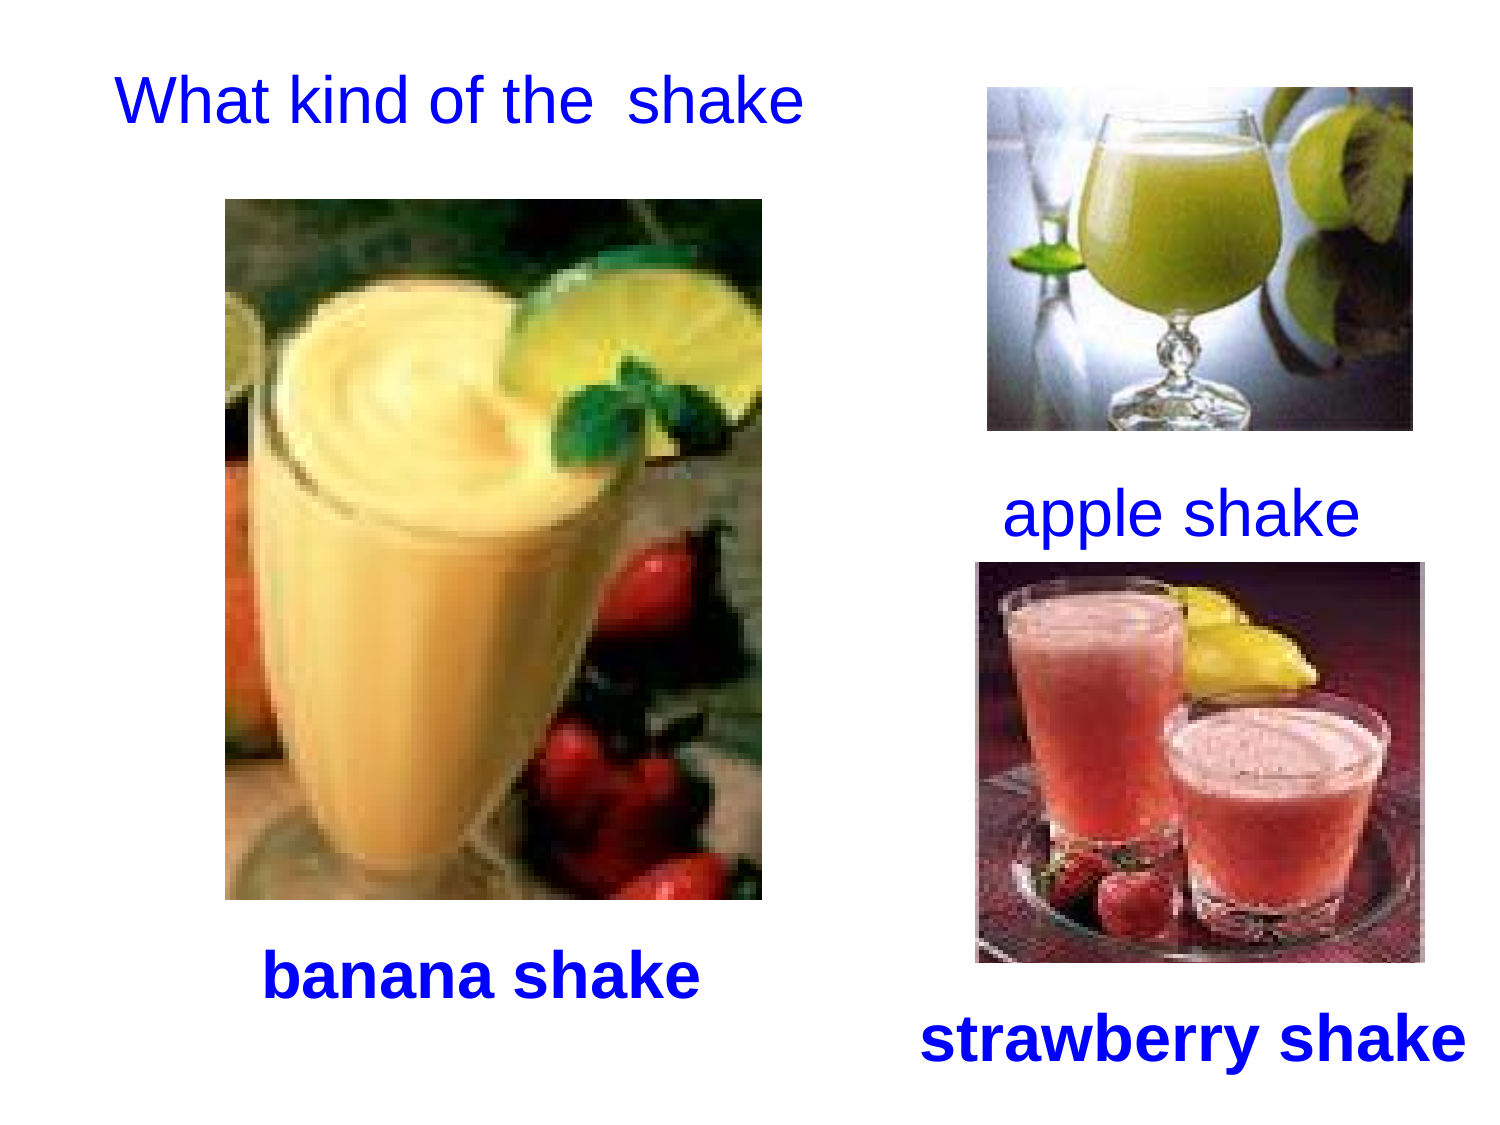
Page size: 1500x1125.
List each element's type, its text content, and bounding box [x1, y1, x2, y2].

text_box strawberry shake [887, 987, 1500, 1083]
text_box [99, 49, 1451, 1021]
